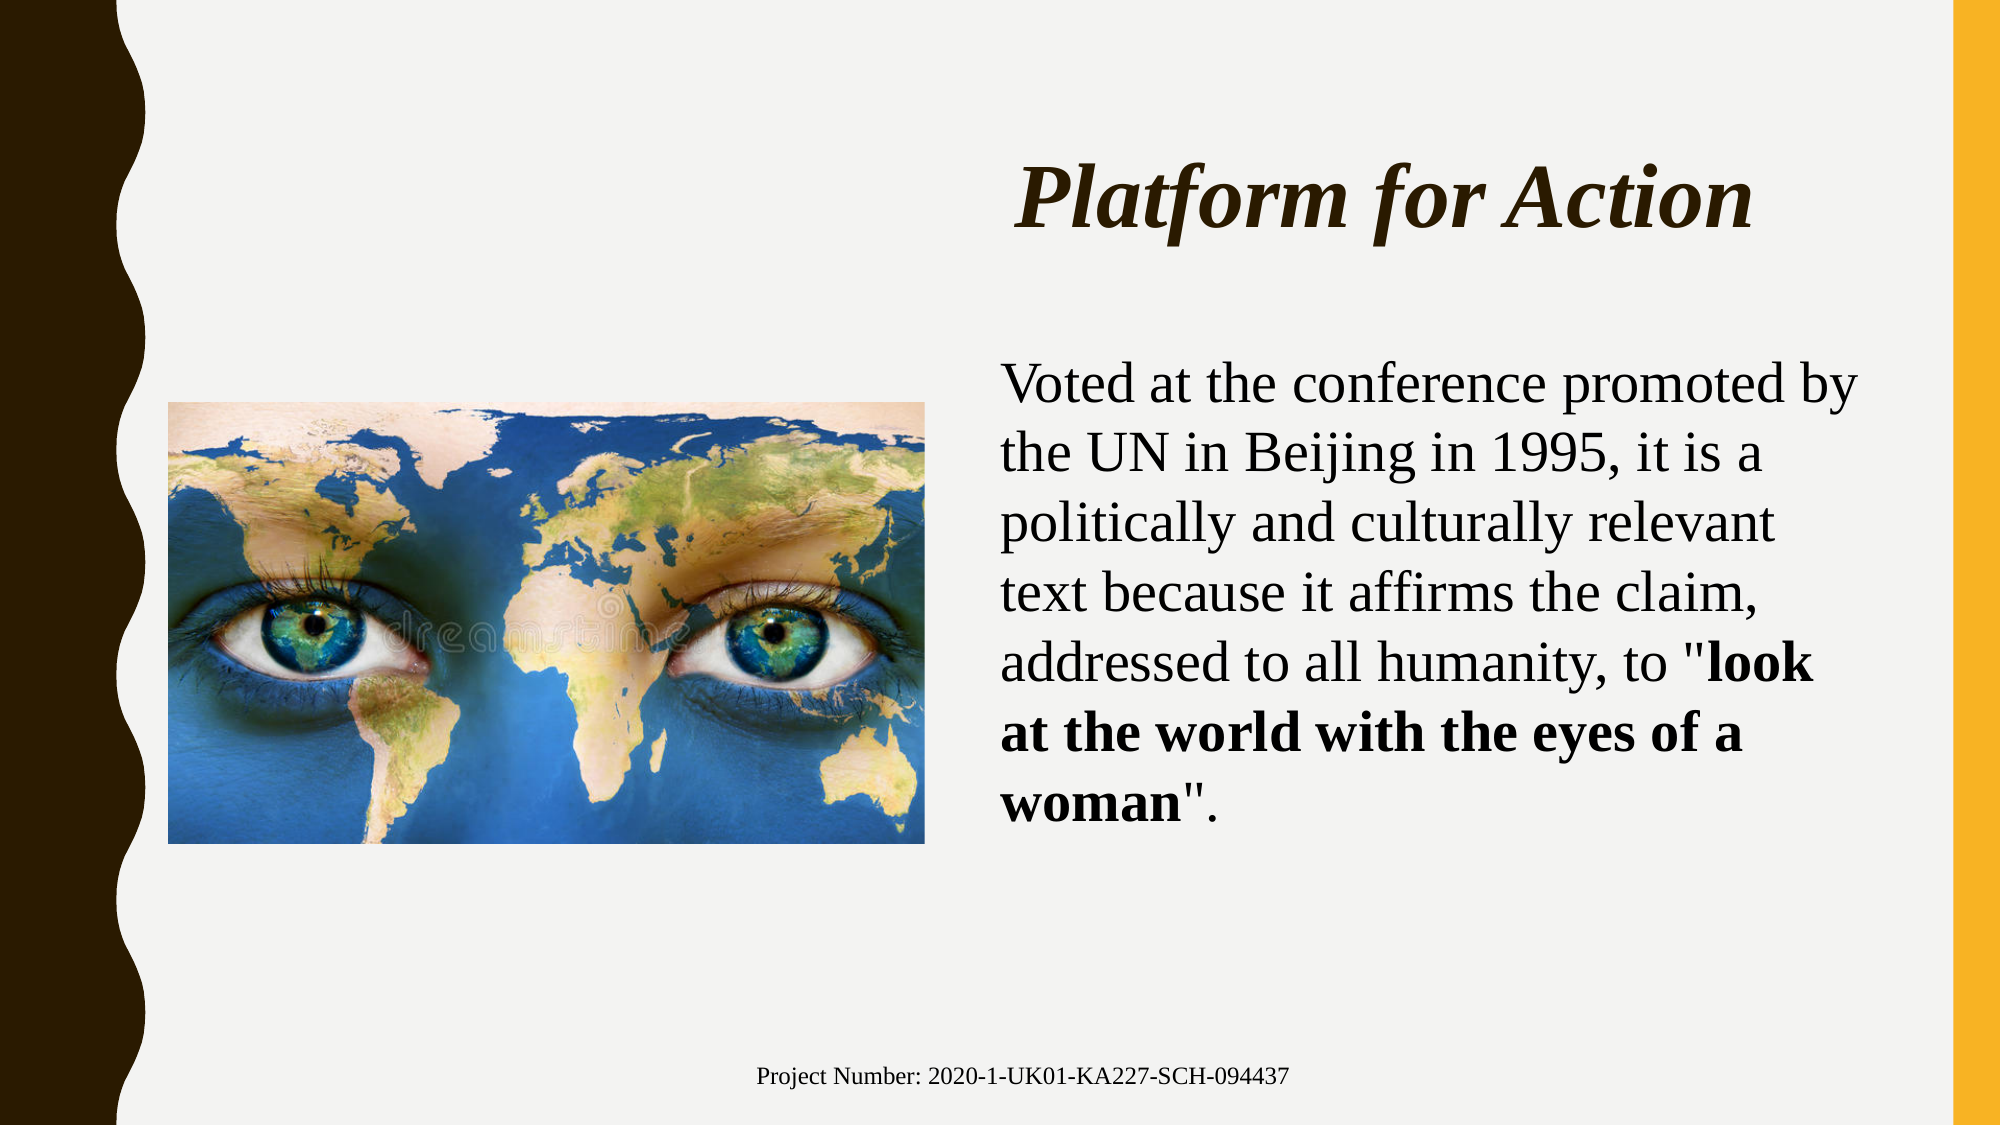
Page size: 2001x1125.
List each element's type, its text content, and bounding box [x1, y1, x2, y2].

title Platform for Action [999, 128, 1875, 336]
picture [167, 402, 925, 844]
footer Project Number: 2020-1-UK01-KA227-SCH-094437 [685, 1045, 1361, 1103]
list Voted at the conference promoted by the UN in Beijing in 1995, it is a politically and culturally relevant text because it affirms the claim, addressed to all humanity, to "look at the world with the eyes of a woman". [985, 336, 1875, 989]
